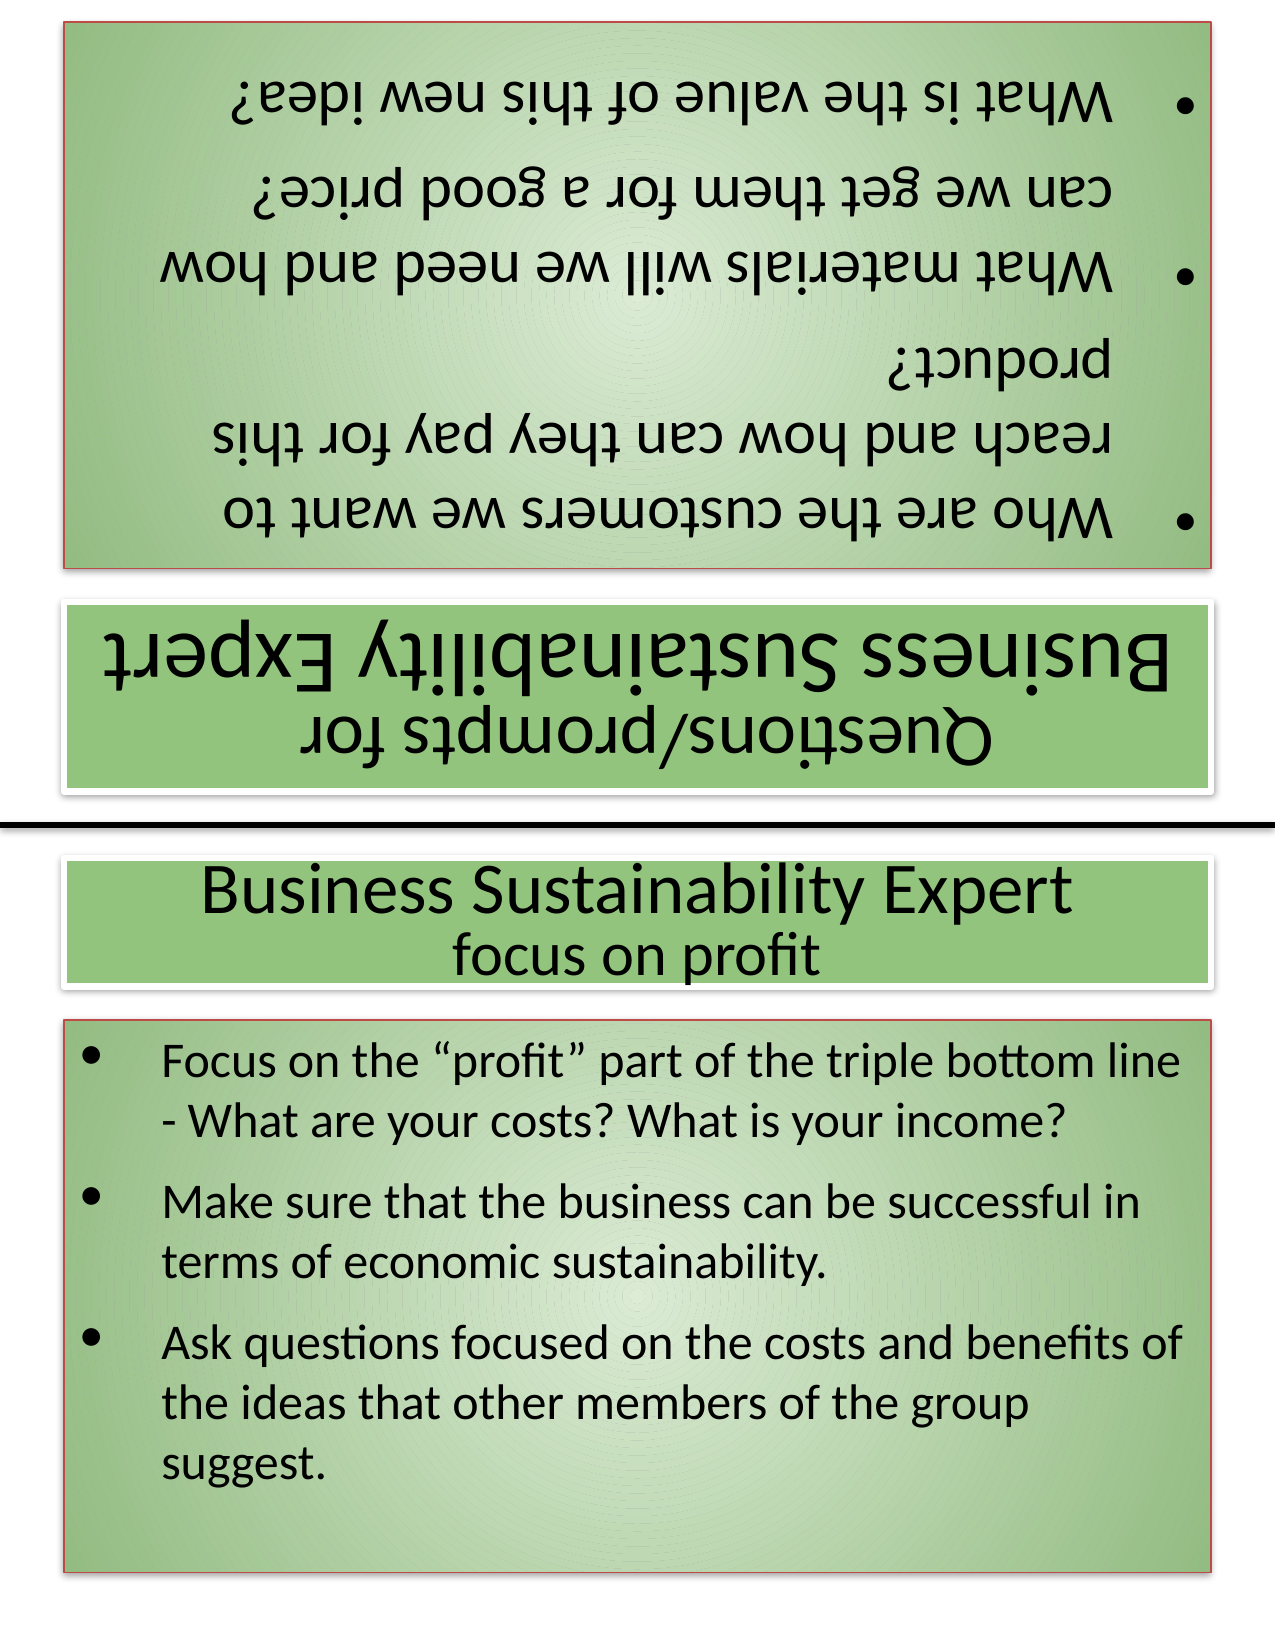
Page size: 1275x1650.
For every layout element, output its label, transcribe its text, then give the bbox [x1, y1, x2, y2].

text_box Who are the customers we want to reach and how can they pay for this product? What materials will we need and how can we get them for a good price? What is the value of this new idea? [63, 22, 1212, 569]
title Business Sustainability Expert focus on profit [63, 858, 1212, 987]
text_box Questions/prompts for Business Sustainability Expert [63, 601, 1212, 792]
list Focus on the “profit” part of the triple bottom line - What are your costs? What is your income? Make sure that the business can be successful in terms of economic sustainability. Ask questions focused on the costs and benefits of the ideas that other members of the group suggest. [63, 1019, 1212, 1573]
